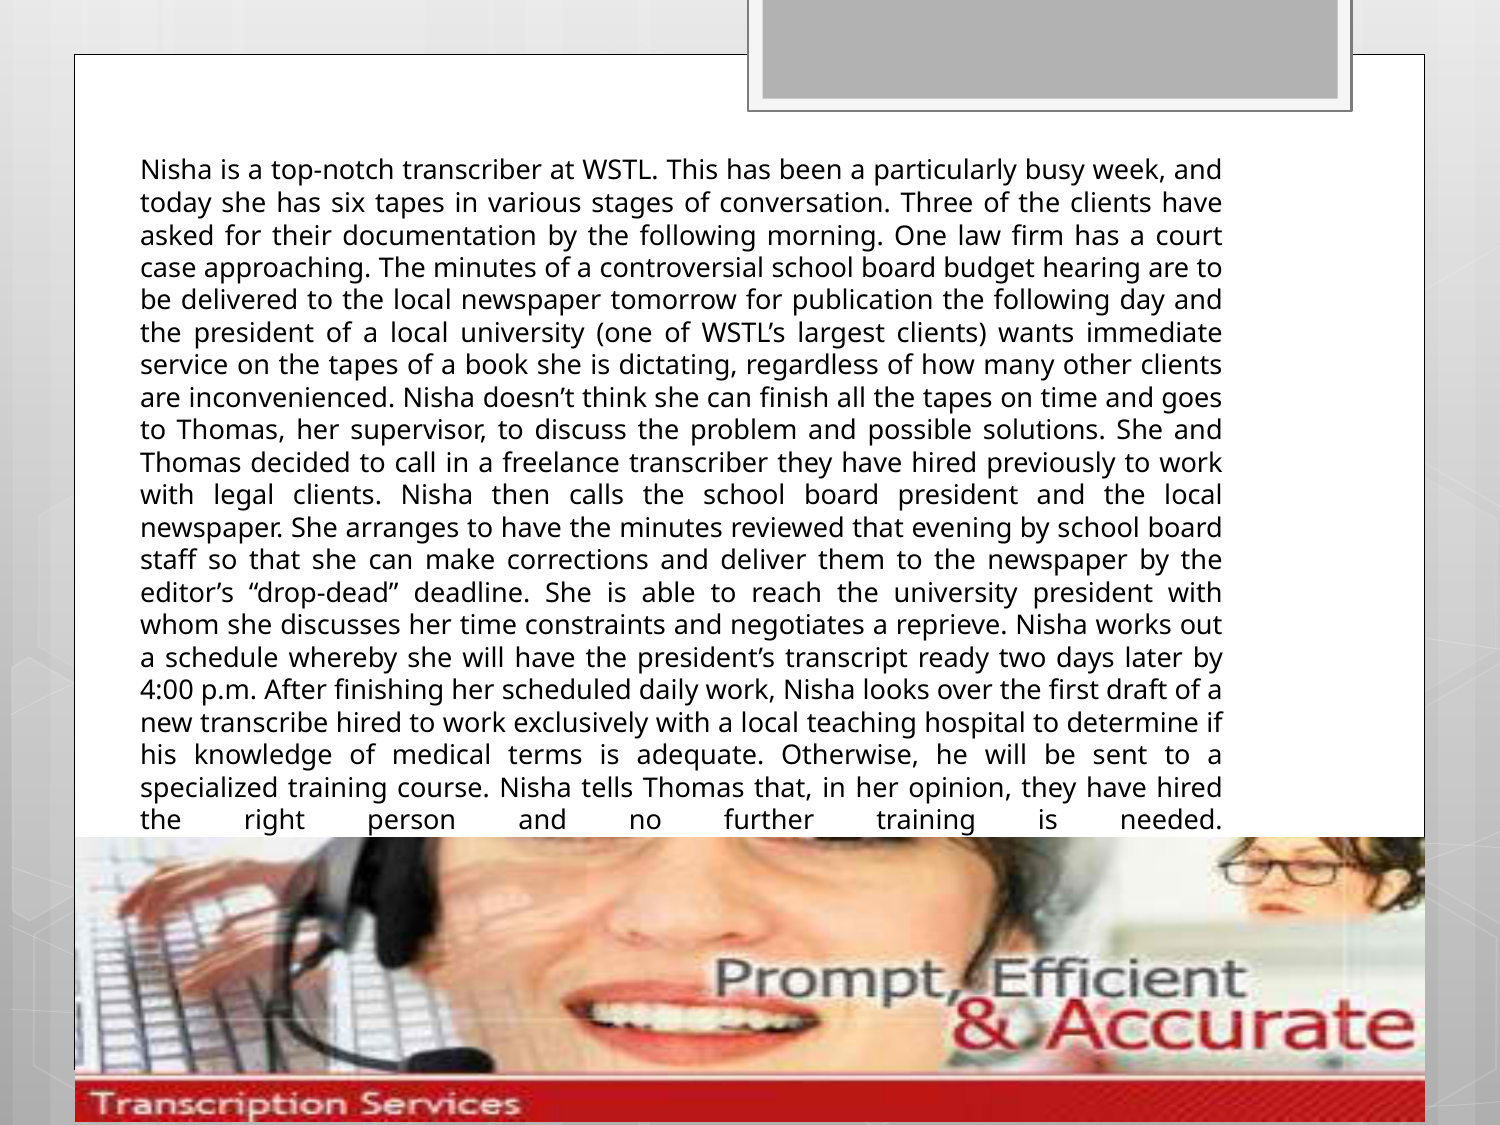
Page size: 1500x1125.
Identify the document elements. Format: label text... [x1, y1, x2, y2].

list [74, 837, 1426, 1122]
title Nisha is a top-notch transcriber at WSTL. This has been a particularly busy week, and today she has six tapes in various stages of conversation. Three of the clients have asked for their documentation by the following morning. One law firm has a court case approaching. The minutes of a controversial school board budget hearing are to be delivered to the local newspaper tomorrow for publication the following day and the president of a local university (one of WSTL’s largest clients) wants immediate service on the tapes of a book she is dictating, regardless of how many other clients are inconvenienced. Nisha doesn’t think she can finish all the tapes on time and goes to Thomas, her supervisor, to discuss the problem and possible solutions. She and Thomas decided to call in a freelance transcriber they have hired previously to work with legal clients. Nisha then calls the school board president and the local newspaper. She arranges to have the minutes reviewed that evening by school board staff so that she can make corrections and deliver them to the newspaper by the editor’s “drop-dead” deadline. She is able to reach the university president with whom she discusses her time constraints and negotiates a reprieve. Nisha works out a schedule whereby she will have the president’s transcript ready two days later by 4:00 p.m. After finishing her scheduled daily work, Nisha looks over the first draft of a new transcribe hired to work exclusively with a local teaching hospital to determine if his knowledge of medical terms is adequate. Otherwise, he will be sent to a specialized training course. Nisha tells Thomas that, in her opinion, they have hired the right person and no further training is needed. [125, 149, 1238, 835]
